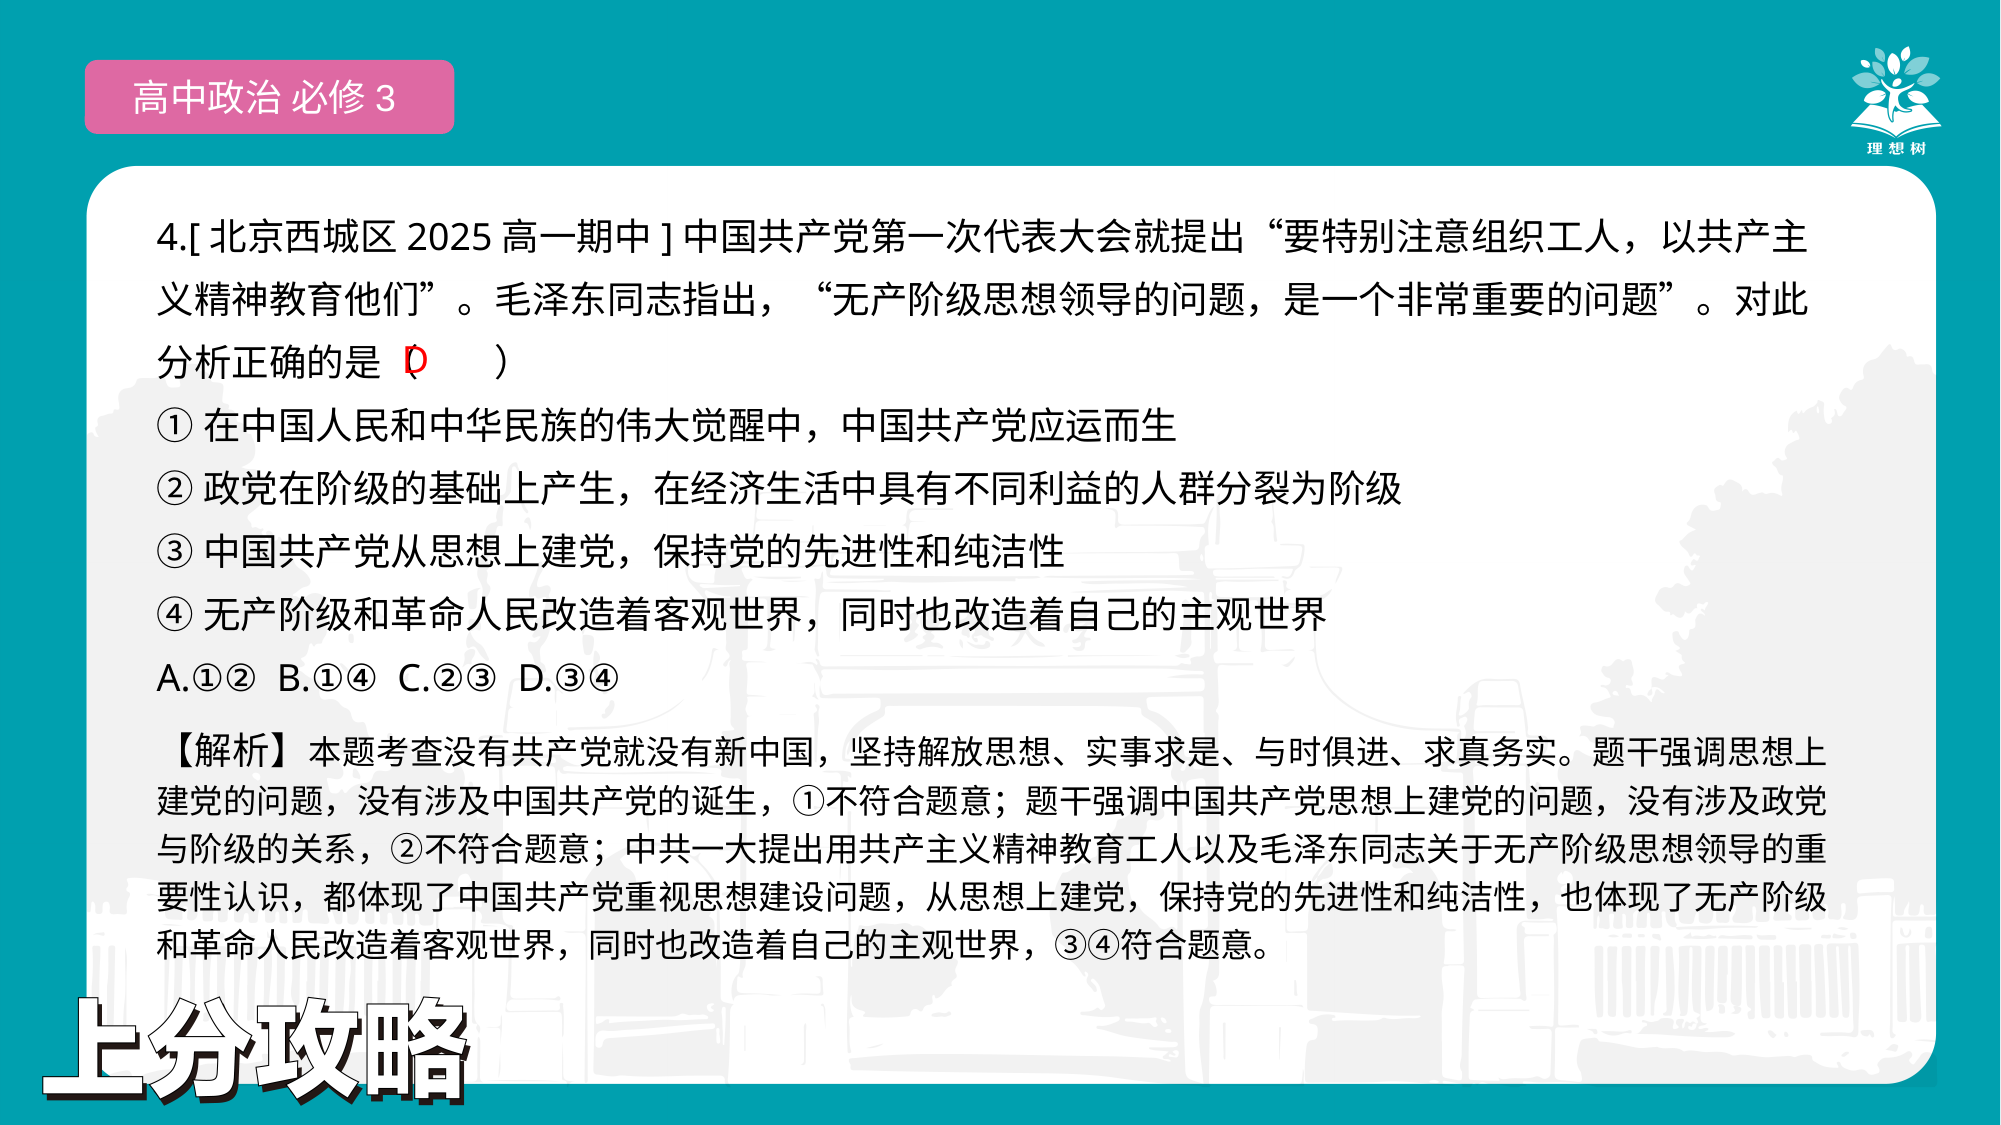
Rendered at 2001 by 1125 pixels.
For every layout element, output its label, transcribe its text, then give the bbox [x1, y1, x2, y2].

text_box 【解析】本题考查没有共产党就没有新中国，坚持解放思想、实事求是、与时俱进、求真务实。题干强调思想上建党的问题，没有涉及中国共产党的诞生，①不符合题意；题干强调中国共产党思想上建党的问题，没有涉及政党与阶级的关系，②不符合题意；中共一大提出用共产主义精神教育工人以及毛泽东同志关于无产阶级思想领导的重要性认识，都体现了中国共产党重视思想建设问题，从思想上建党，保持党的先进性和纯洁性，也体现了无产阶级和革命人民改造着客观世界，同时也改造着自己的主观世界，③④符合题意。 [141, 710, 1843, 972]
text_box D [387, 306, 498, 389]
text_box 高中政治 必修3 [83, 58, 456, 135]
text_box 4.[北京西城区2025高一期中]中国共产党第一次代表大会就提出“要特别注意组织工人，以共产主义精神教育他们”。毛泽东同志指出，“无产阶级思想领导的问题，是一个非常重要的问题”。对此分析正确的是（ ） ①在中国人民和中华民族的伟大觉醒中，中国共产党应运而生 ②政党在阶级的基础上产生，在经济生活中具有不同利益的人群分裂为阶级 ③中国共产党从思想上建党，保持党的先进性和纯洁性 ④无产阶级和革命人民改造着客观世界，同时也改造着自己的主观世界 A.①② B.①④ C.②③ D.③④ [141, 187, 1824, 707]
picture [0, 0, 2001, 1125]
